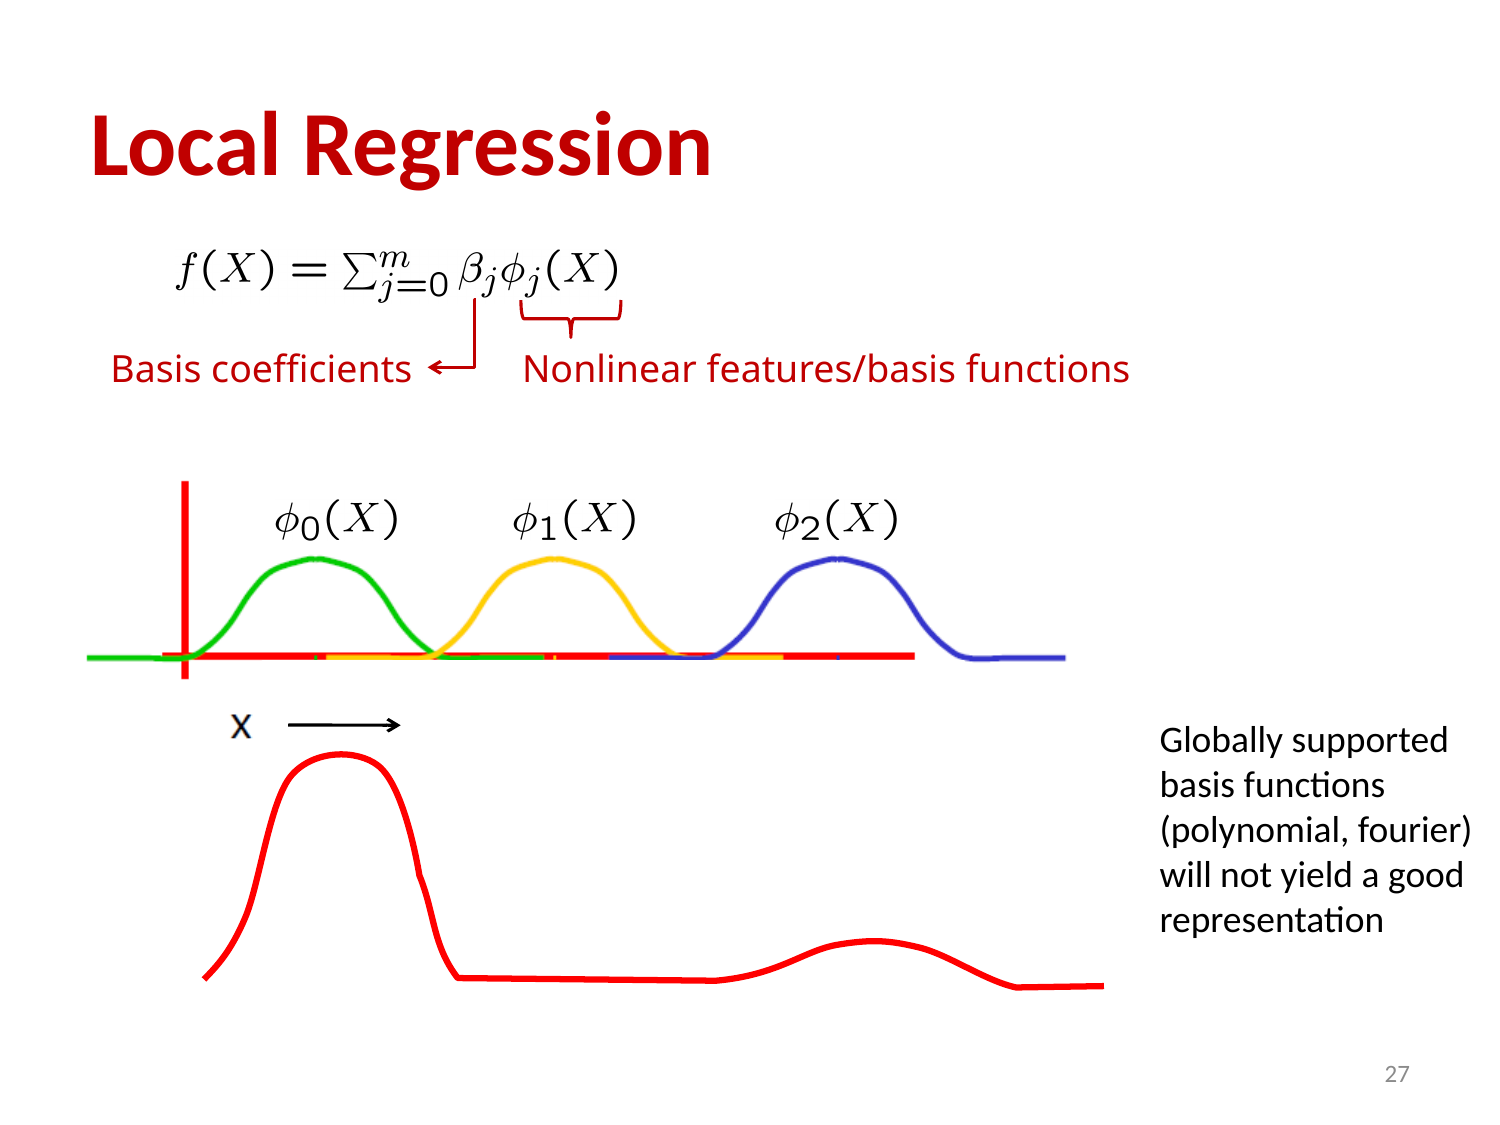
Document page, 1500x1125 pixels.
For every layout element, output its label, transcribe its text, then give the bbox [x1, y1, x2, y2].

text_box Basis coefficients [95, 337, 428, 398]
text_box Globally supported basis functions (polynomial, fourier) will not yield a good representation [1144, 707, 1489, 948]
text_box [520, 300, 622, 337]
picture [174, 249, 617, 304]
slide_number 27 [1074, 1042, 1425, 1103]
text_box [421, 313, 490, 354]
title Local Regression [75, 45, 1425, 233]
text_box Nonlinear features/basis functions [507, 337, 1146, 398]
picture [37, 437, 1101, 751]
text_box [203, 759, 1104, 989]
